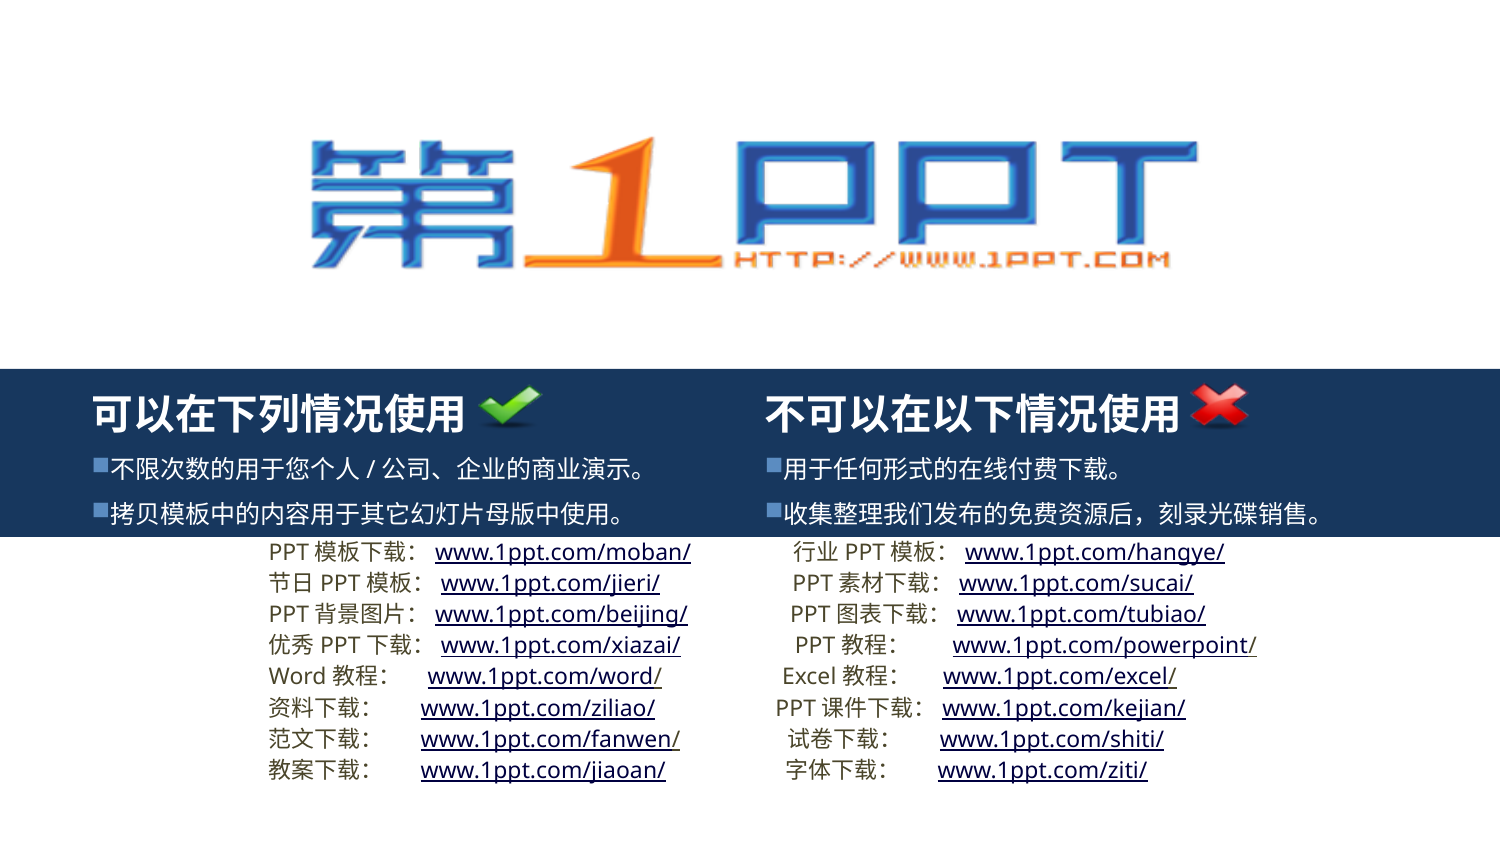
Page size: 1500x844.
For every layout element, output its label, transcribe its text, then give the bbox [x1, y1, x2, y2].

picture [477, 380, 544, 430]
text_box 不可以在以下情况使用 用于任何形式的在线付费下载。 收集整理我们发布的免费资源后，刻录光碟销售。 [750, 381, 1424, 572]
text_box [1252, 368, 1500, 537]
text_box 可以在下列情况使用 不限次数的用于您个人/公司、企业的商业演示。 拷贝模板中的内容用于其它幻灯片母版中使用。 [76, 381, 750, 581]
text_box PPT模板下载：www.1ppt.com/moban/ 行业PPT模板：www.1ppt.com/hangye/ 节日PPT模板：www.1ppt.com/jieri/ PPT素材下载：www.1ppt.com/sucai/ PPT背景图片：www.1ppt.com/beijing/ PPT图表下载：www.1ppt.com/tubiao/ 优秀PPT下载：www.1ppt.com/xiazai/ PPT教程： www.1ppt.com/powerpoint/ Word教程： www.1ppt.com/word/ Excel教程： www.1ppt.com/excel/ 资料下载： www.1ppt.com/ziliao/ PPT课件下载：www.1ppt.com/kejian/ 范文下载： www.1ppt.com/fanwen/ 试卷下载： www.1ppt.com/shiti/ 教案下载： www.1ppt.com/jiaoan/ 字体下载： www.1ppt.com/ziti/ [252, 572, 1315, 768]
picture [134, 38, 1400, 369]
picture [1186, 380, 1252, 430]
text_box [0, 368, 477, 537]
